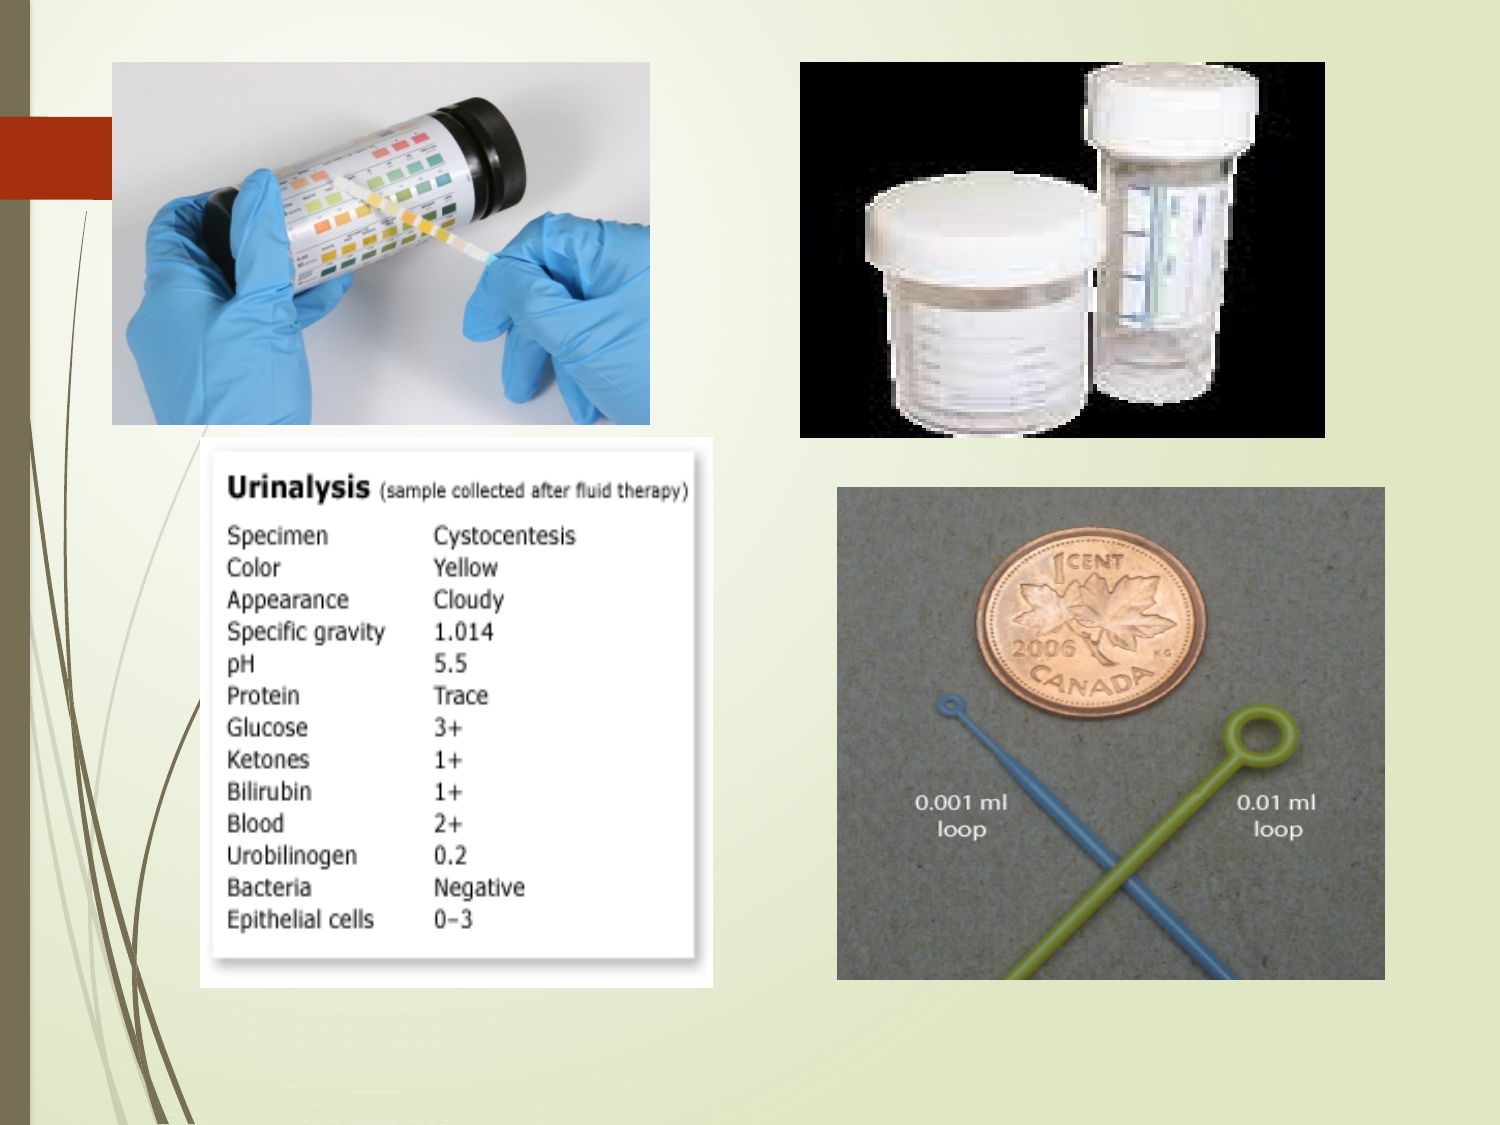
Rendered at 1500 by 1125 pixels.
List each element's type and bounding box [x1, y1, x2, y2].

picture [112, 62, 651, 426]
picture [199, 437, 713, 988]
picture [837, 487, 1385, 980]
picture [799, 62, 1326, 438]
